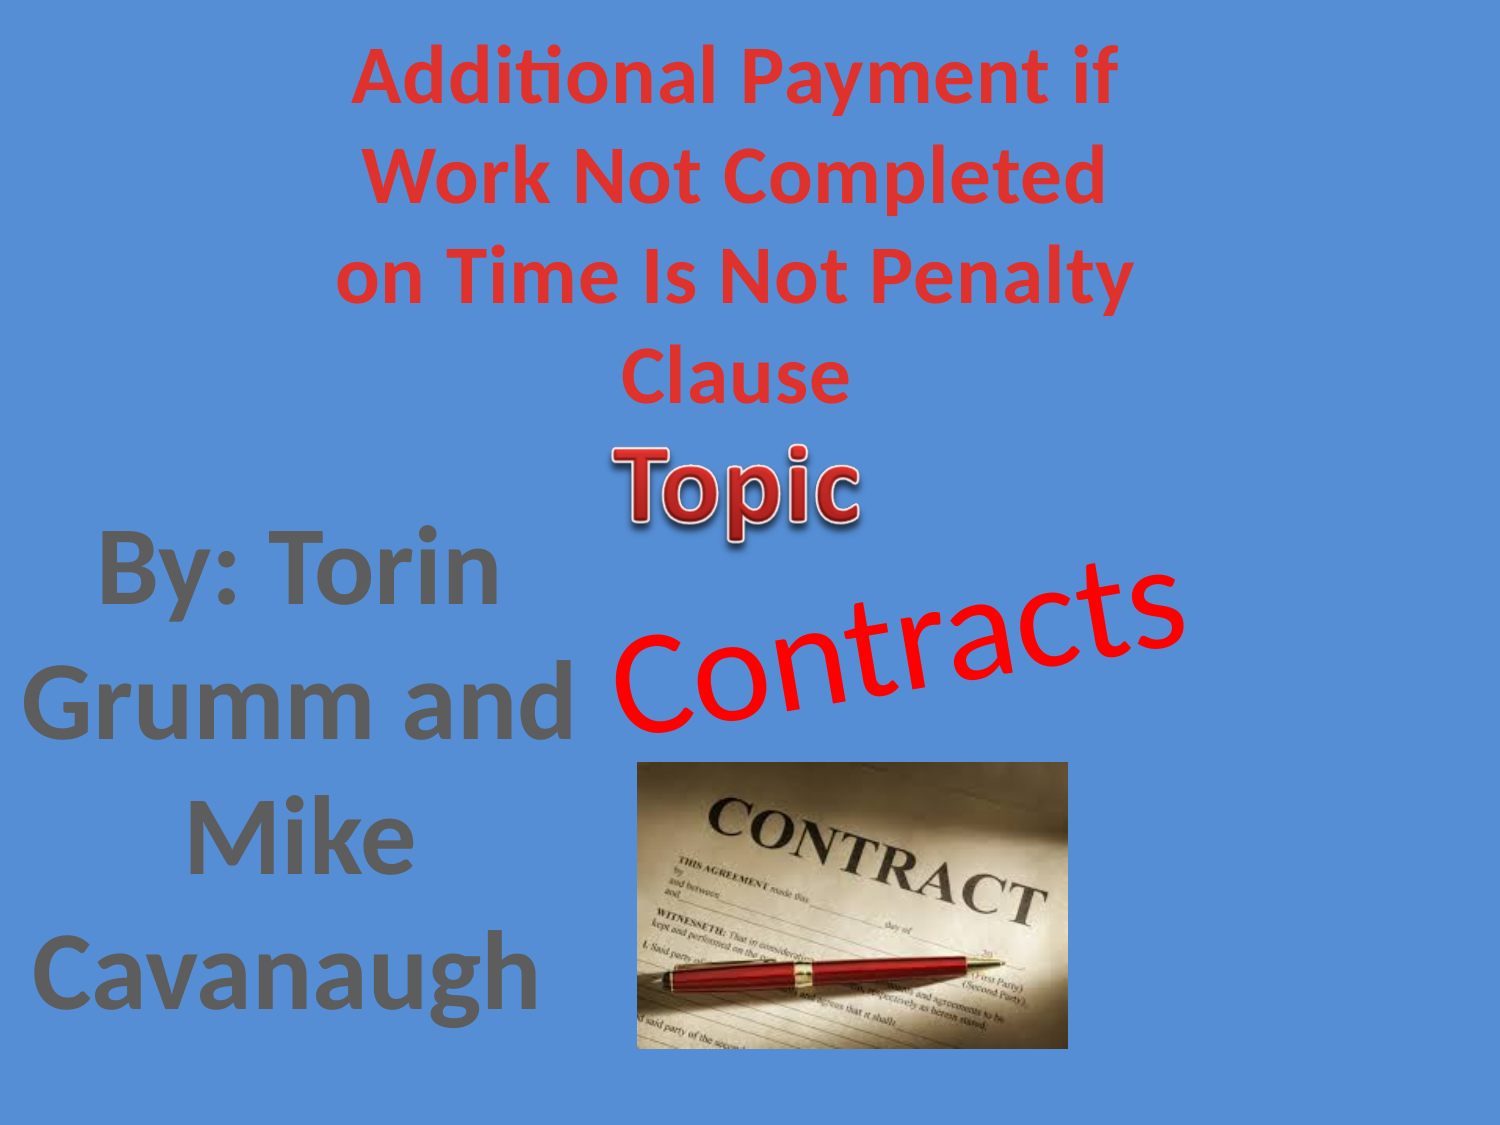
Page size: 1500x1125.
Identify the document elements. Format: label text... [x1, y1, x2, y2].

text_box By: Torin Grumm and Mike Cavanaugh [0, 484, 609, 1040]
text_box Additional Payment if Work Not Completed on Time Is Not Penalty Clause [299, 12, 1173, 428]
picture [532, 374, 941, 639]
picture [637, 762, 1068, 1049]
text_box Contracts [609, 481, 1229, 779]
